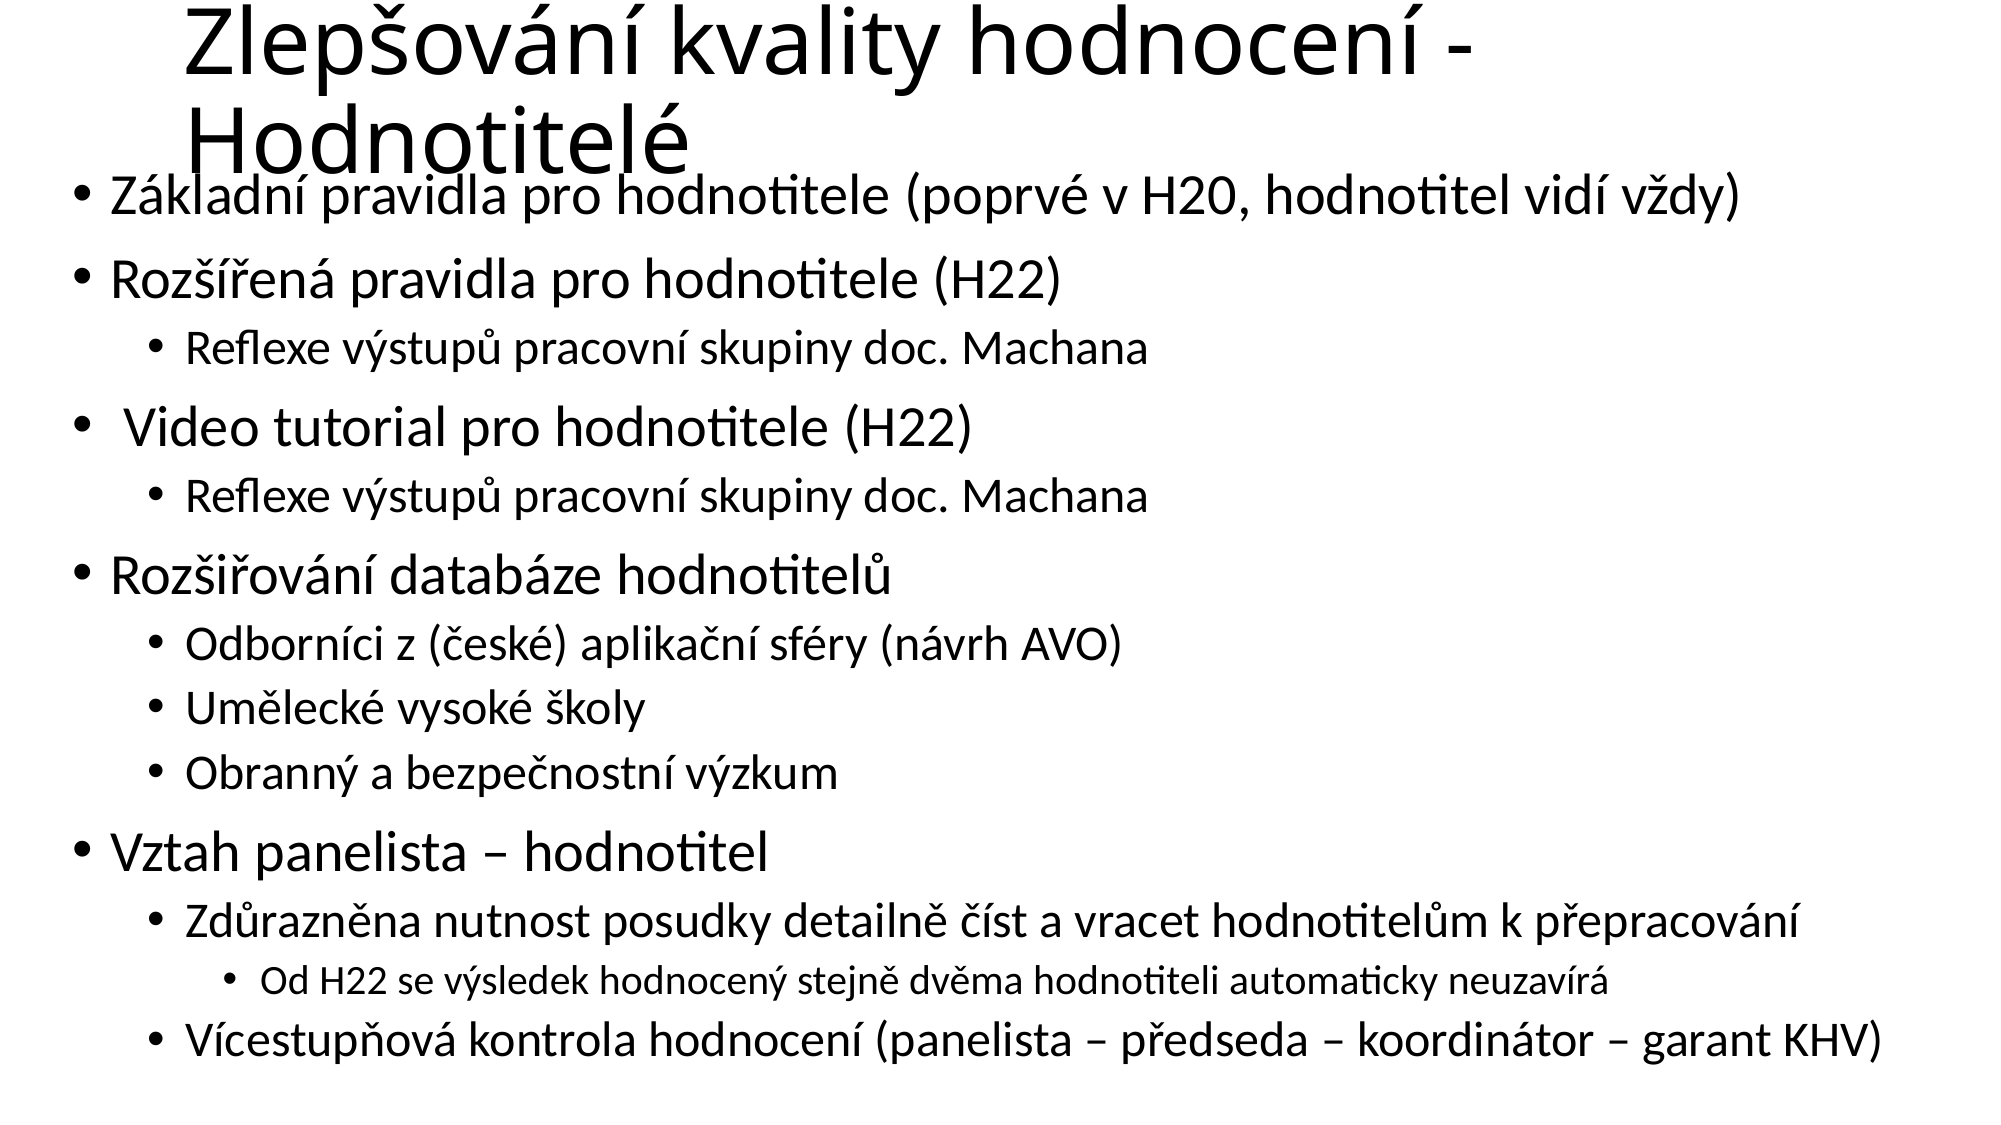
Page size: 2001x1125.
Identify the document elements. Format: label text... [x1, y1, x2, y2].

list Základní pravidla pro hodnotitele (poprvé v H20, hodnotitel vidí vždy) Rozšířená pravidla pro hodnotitele (H22) Reflexe výstupů pracovní skupiny doc. Machana Video tutorial pro hodnotitele (H22) Reflexe výstupů pracovní skupiny doc. Machana Rozšiřování databáze hodnotitelů Odborníci z (české) aplikační sféry (návrh AVO) Umělecké vysoké školy Obranný a bezpečnostní výzkum Vztah panelista – hodnotitel Zdůrazněna nutnost posudky detailně číst a vracet hodnotitelům k přepracování Od H22 se výsledek hodnocený stejně dvěma hodnotiteli automaticky neuzavírá Vícestupňová kontrola hodnocení (panelista – předseda – koordinátor – garant KHV) [57, 156, 1943, 1108]
title Zlepšování kvality hodnocení - Hodnotitelé [168, 17, 1894, 156]
